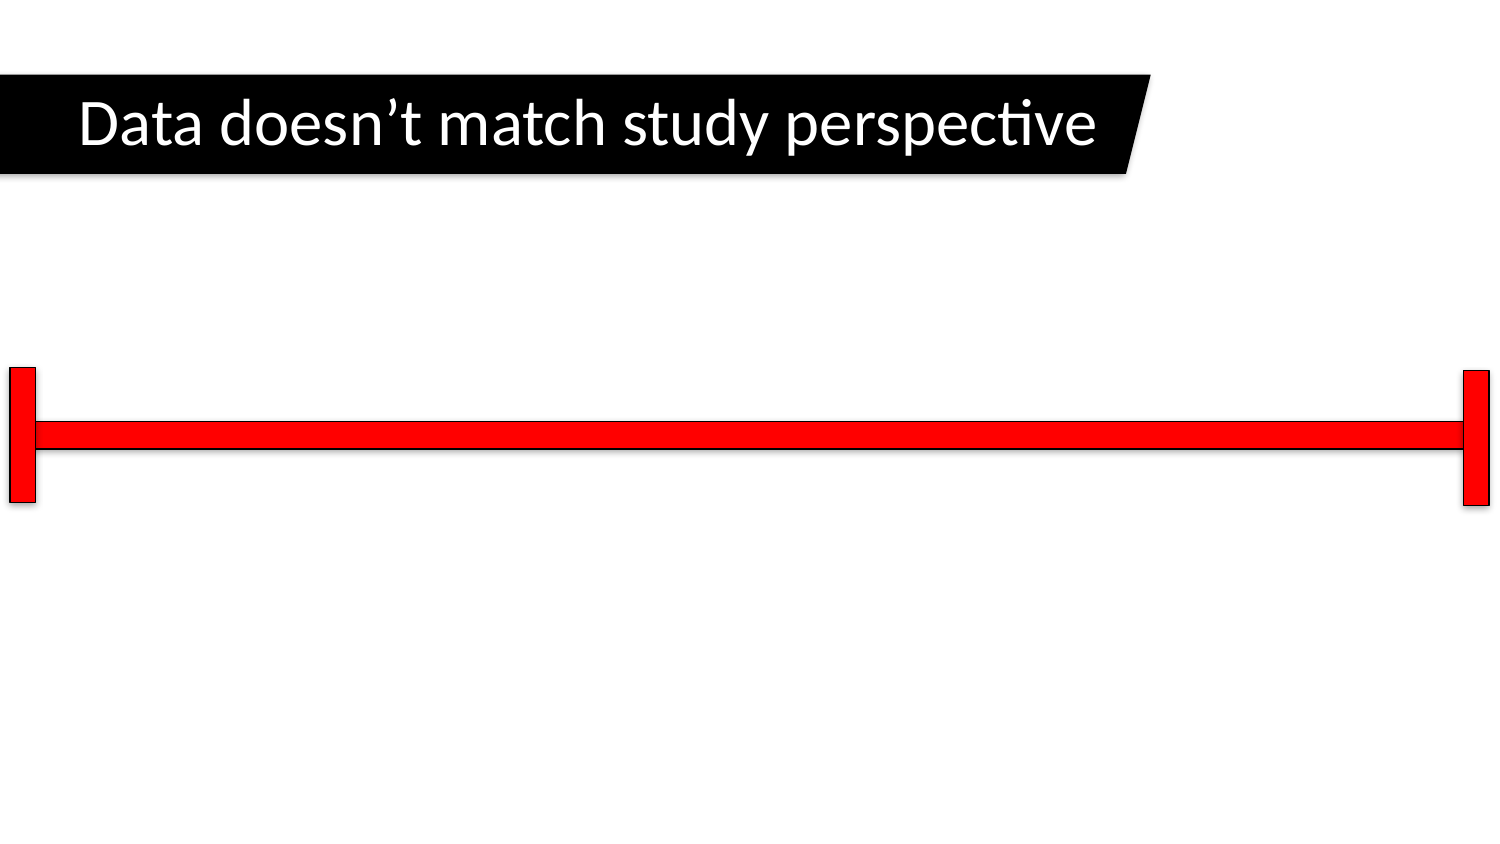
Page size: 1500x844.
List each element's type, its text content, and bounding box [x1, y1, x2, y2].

text_box [9, 367, 36, 503]
text_box [41, 421, 1458, 450]
text_box [0, 73, 1152, 175]
text_box Data doesn’t match study perspective [64, 71, 1114, 167]
text_box [1463, 370, 1490, 506]
